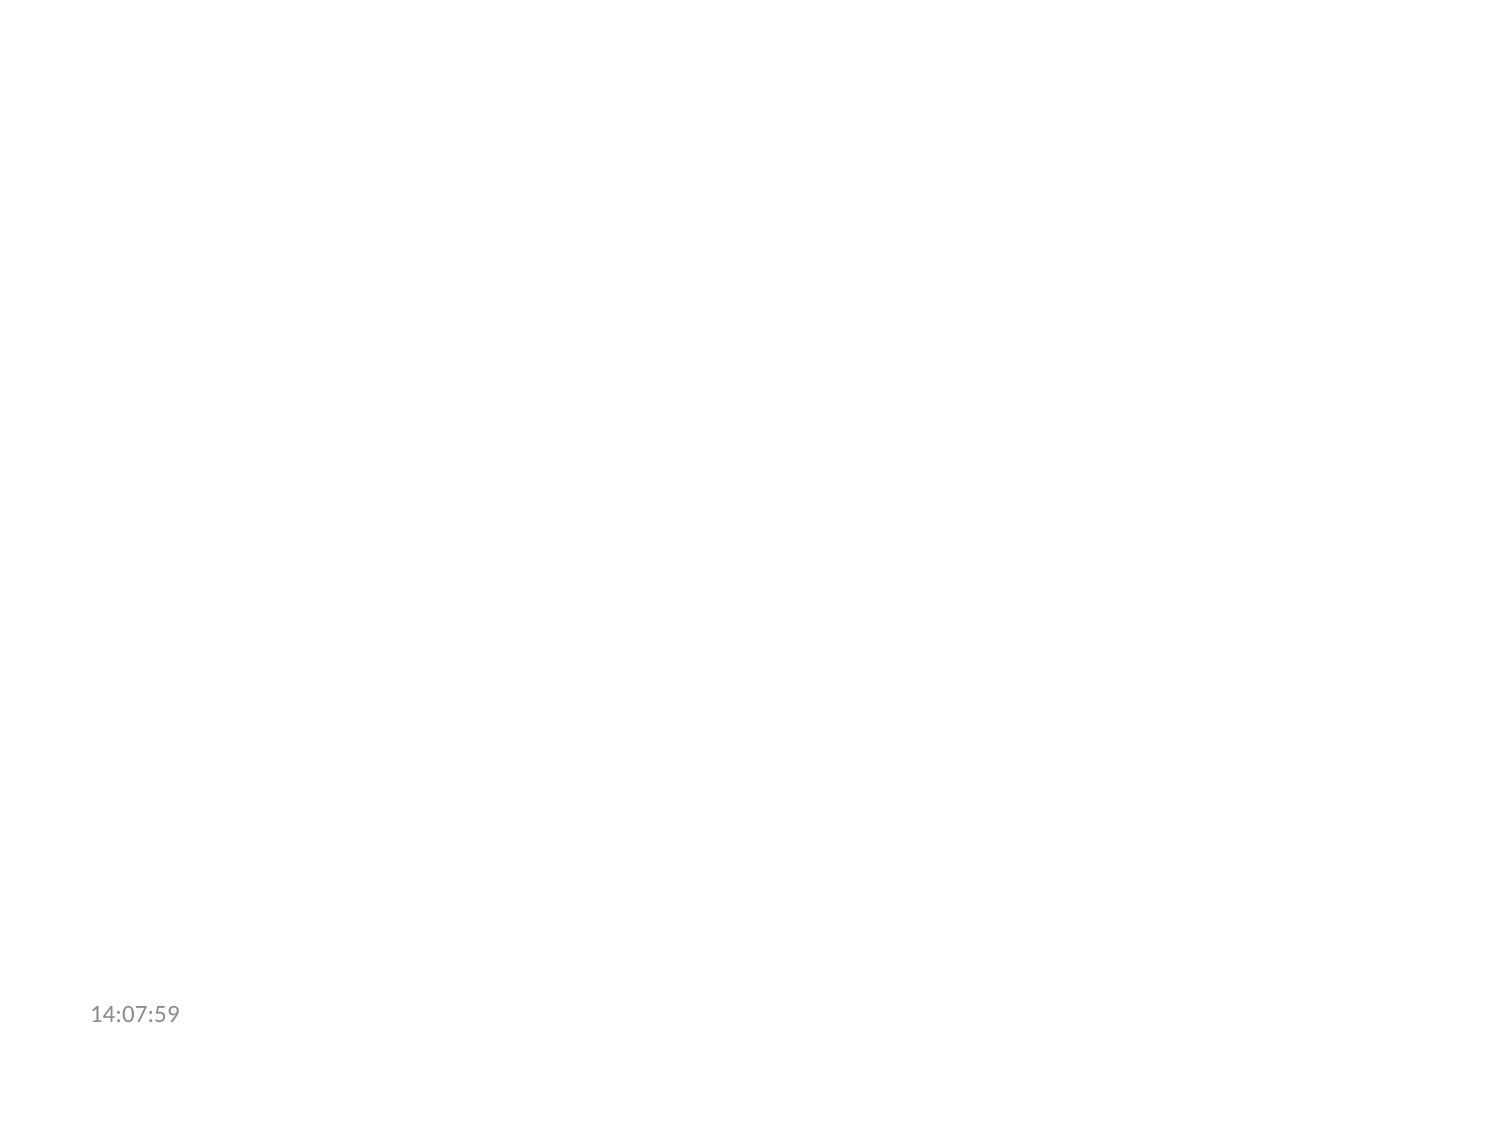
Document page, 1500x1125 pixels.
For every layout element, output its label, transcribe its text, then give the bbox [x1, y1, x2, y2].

text_box 15:35:09 [75, 982, 425, 1043]
